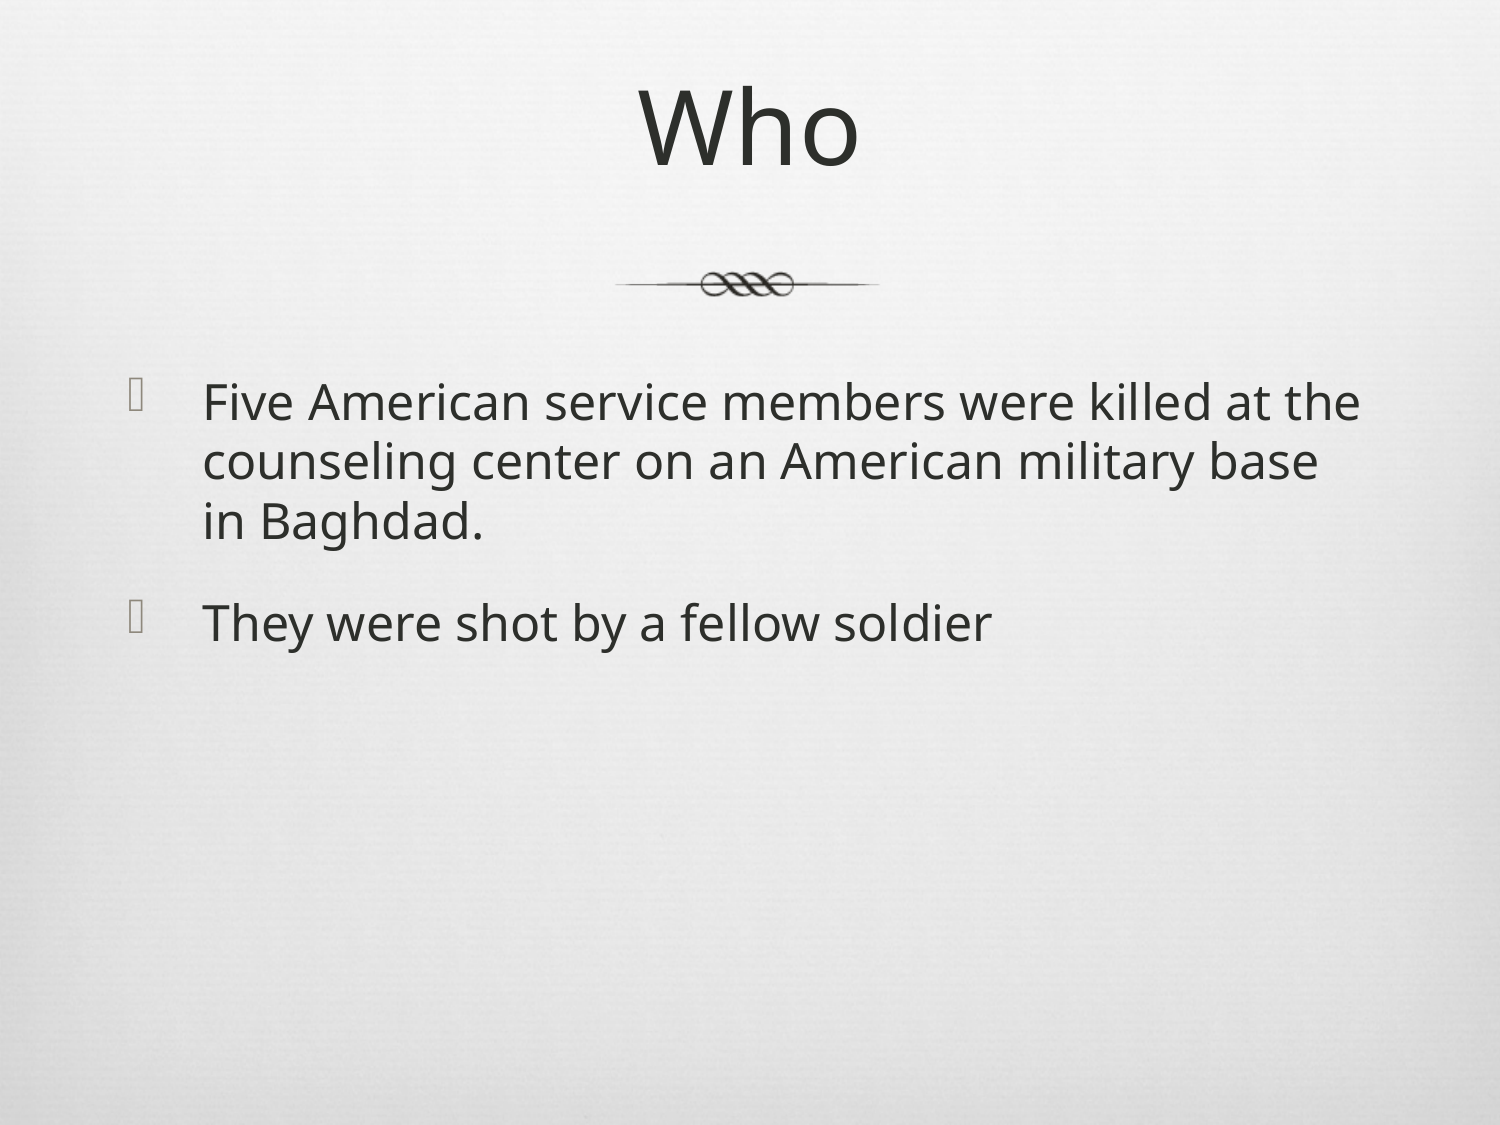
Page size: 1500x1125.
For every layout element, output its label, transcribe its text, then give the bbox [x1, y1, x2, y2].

title Who [112, 11, 1388, 236]
list Five American service members were killed at the counseling center on an American military base in Baghdad. They were shot by a fellow soldier [112, 362, 1388, 963]
picture [607, 249, 893, 321]
